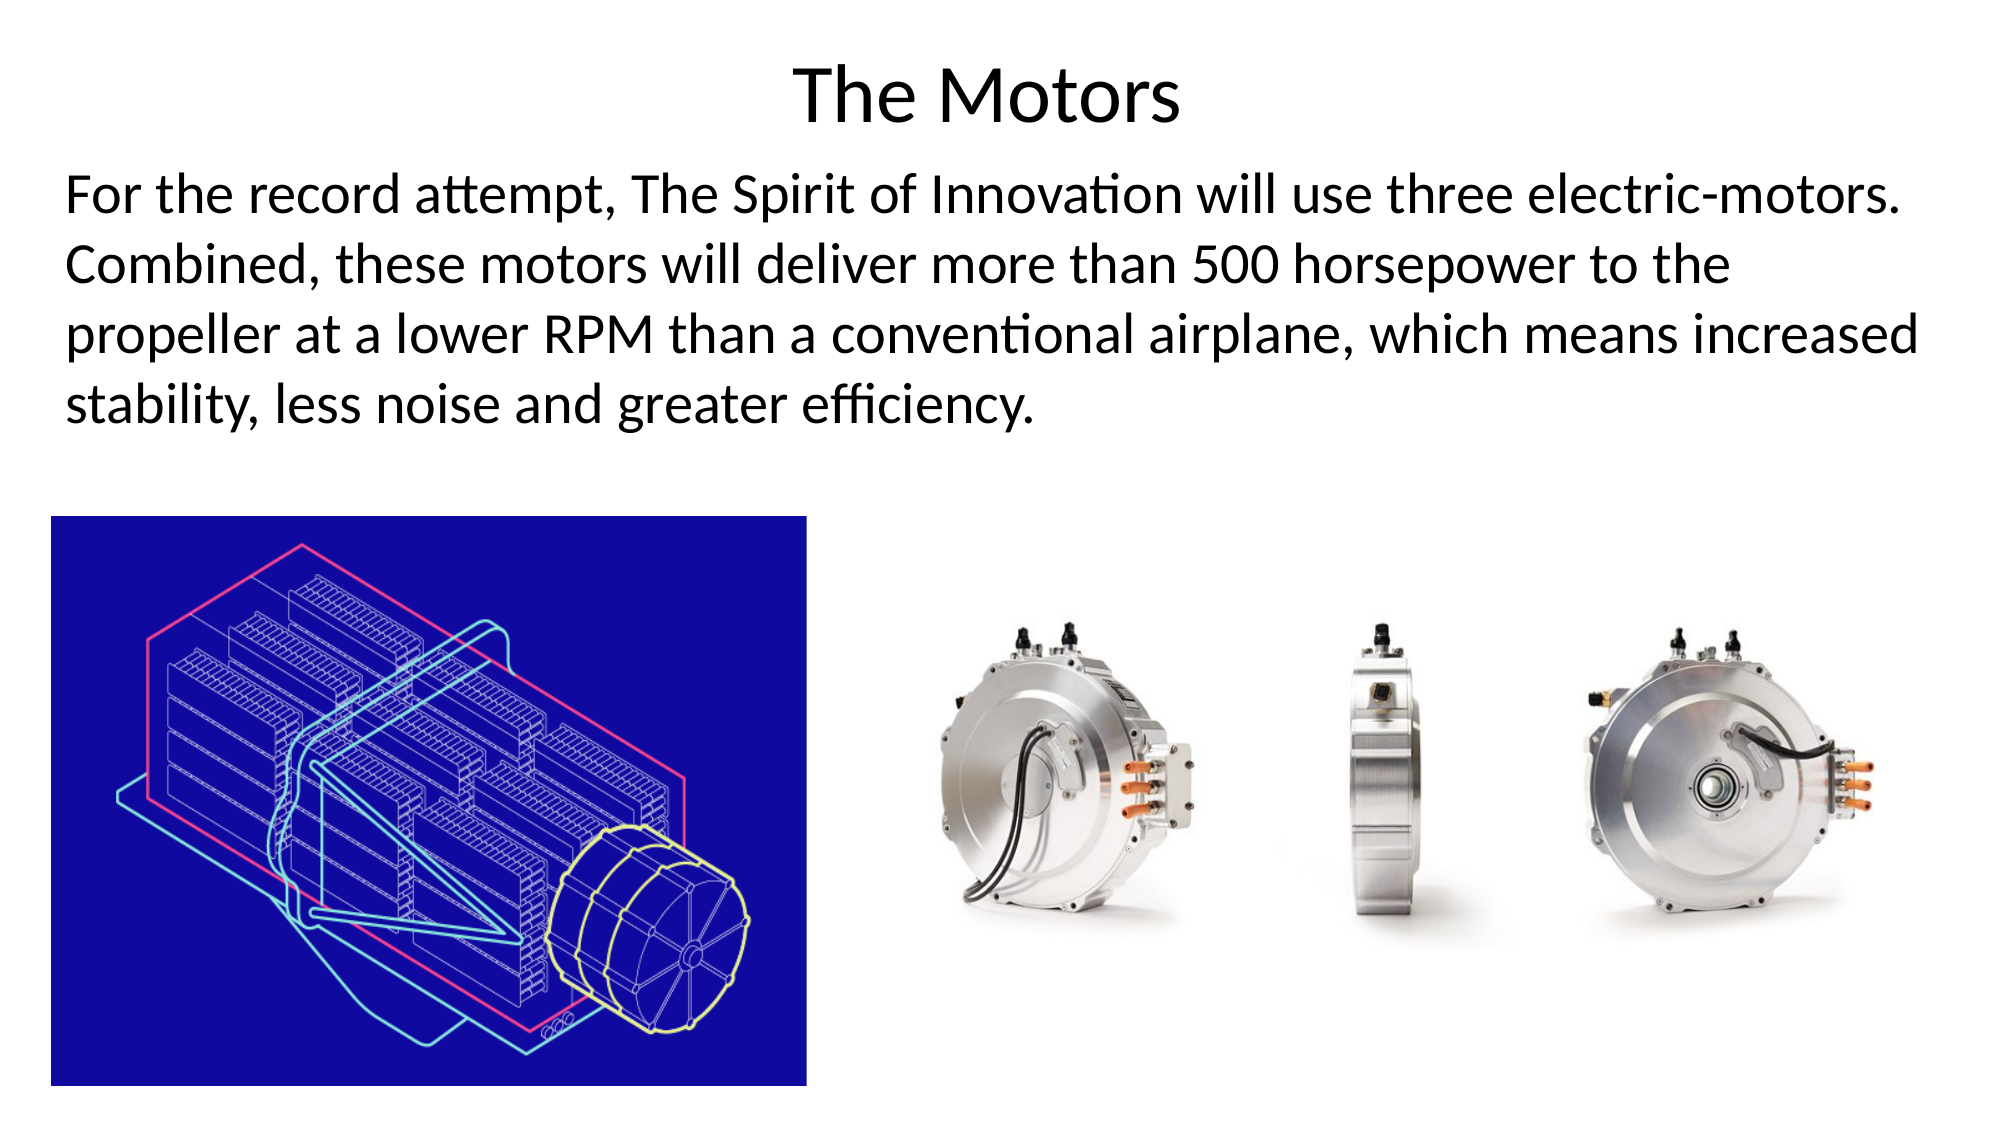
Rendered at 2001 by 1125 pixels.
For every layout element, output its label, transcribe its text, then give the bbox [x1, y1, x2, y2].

text_box The Motors [777, 31, 1198, 147]
picture [51, 516, 807, 1086]
text_box For the record attempt, The Spirit of Innovation will use three electric-motors. Combined, these motors will deliver more than 500 horsepower to the propeller at a lower RPM than a conventional airplane, which means increased stability, less noise and greater efficiency. [51, 147, 1949, 443]
picture [885, 598, 1899, 950]
